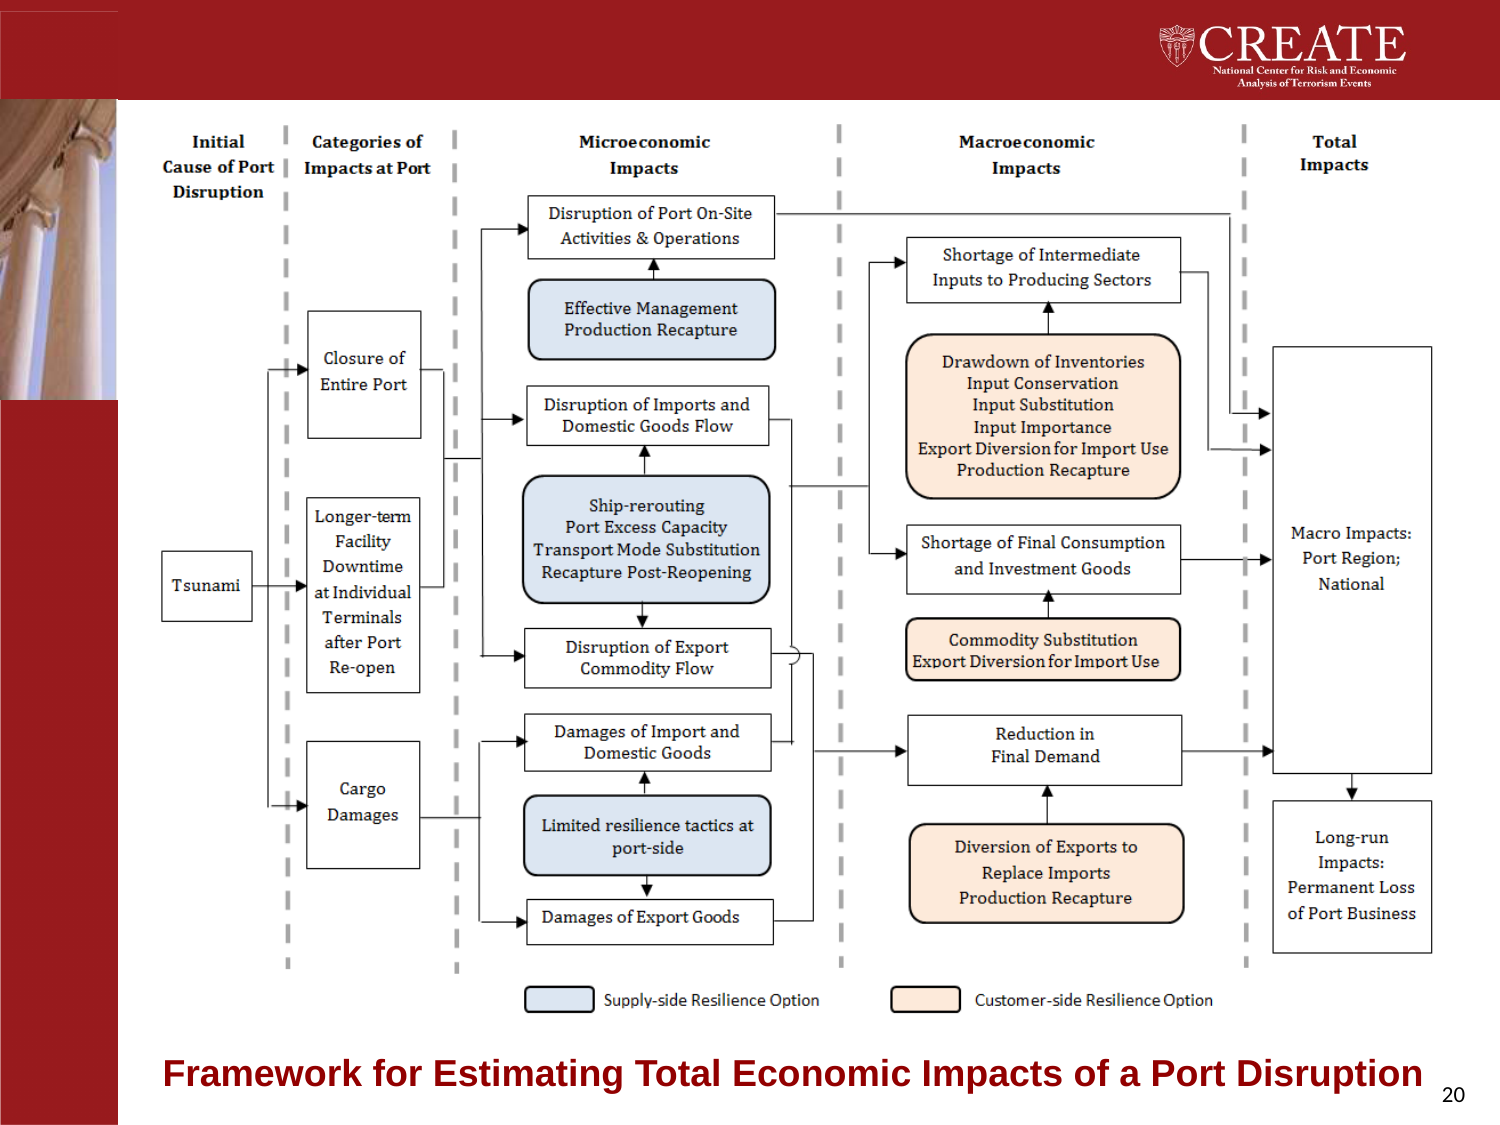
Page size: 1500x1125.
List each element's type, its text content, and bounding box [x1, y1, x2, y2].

picture [149, 124, 1438, 1026]
picture [0, 0, 1500, 1124]
text_box Framework for Estimating Total Economic Impacts of a Port Disruption [87, 1021, 1500, 1102]
